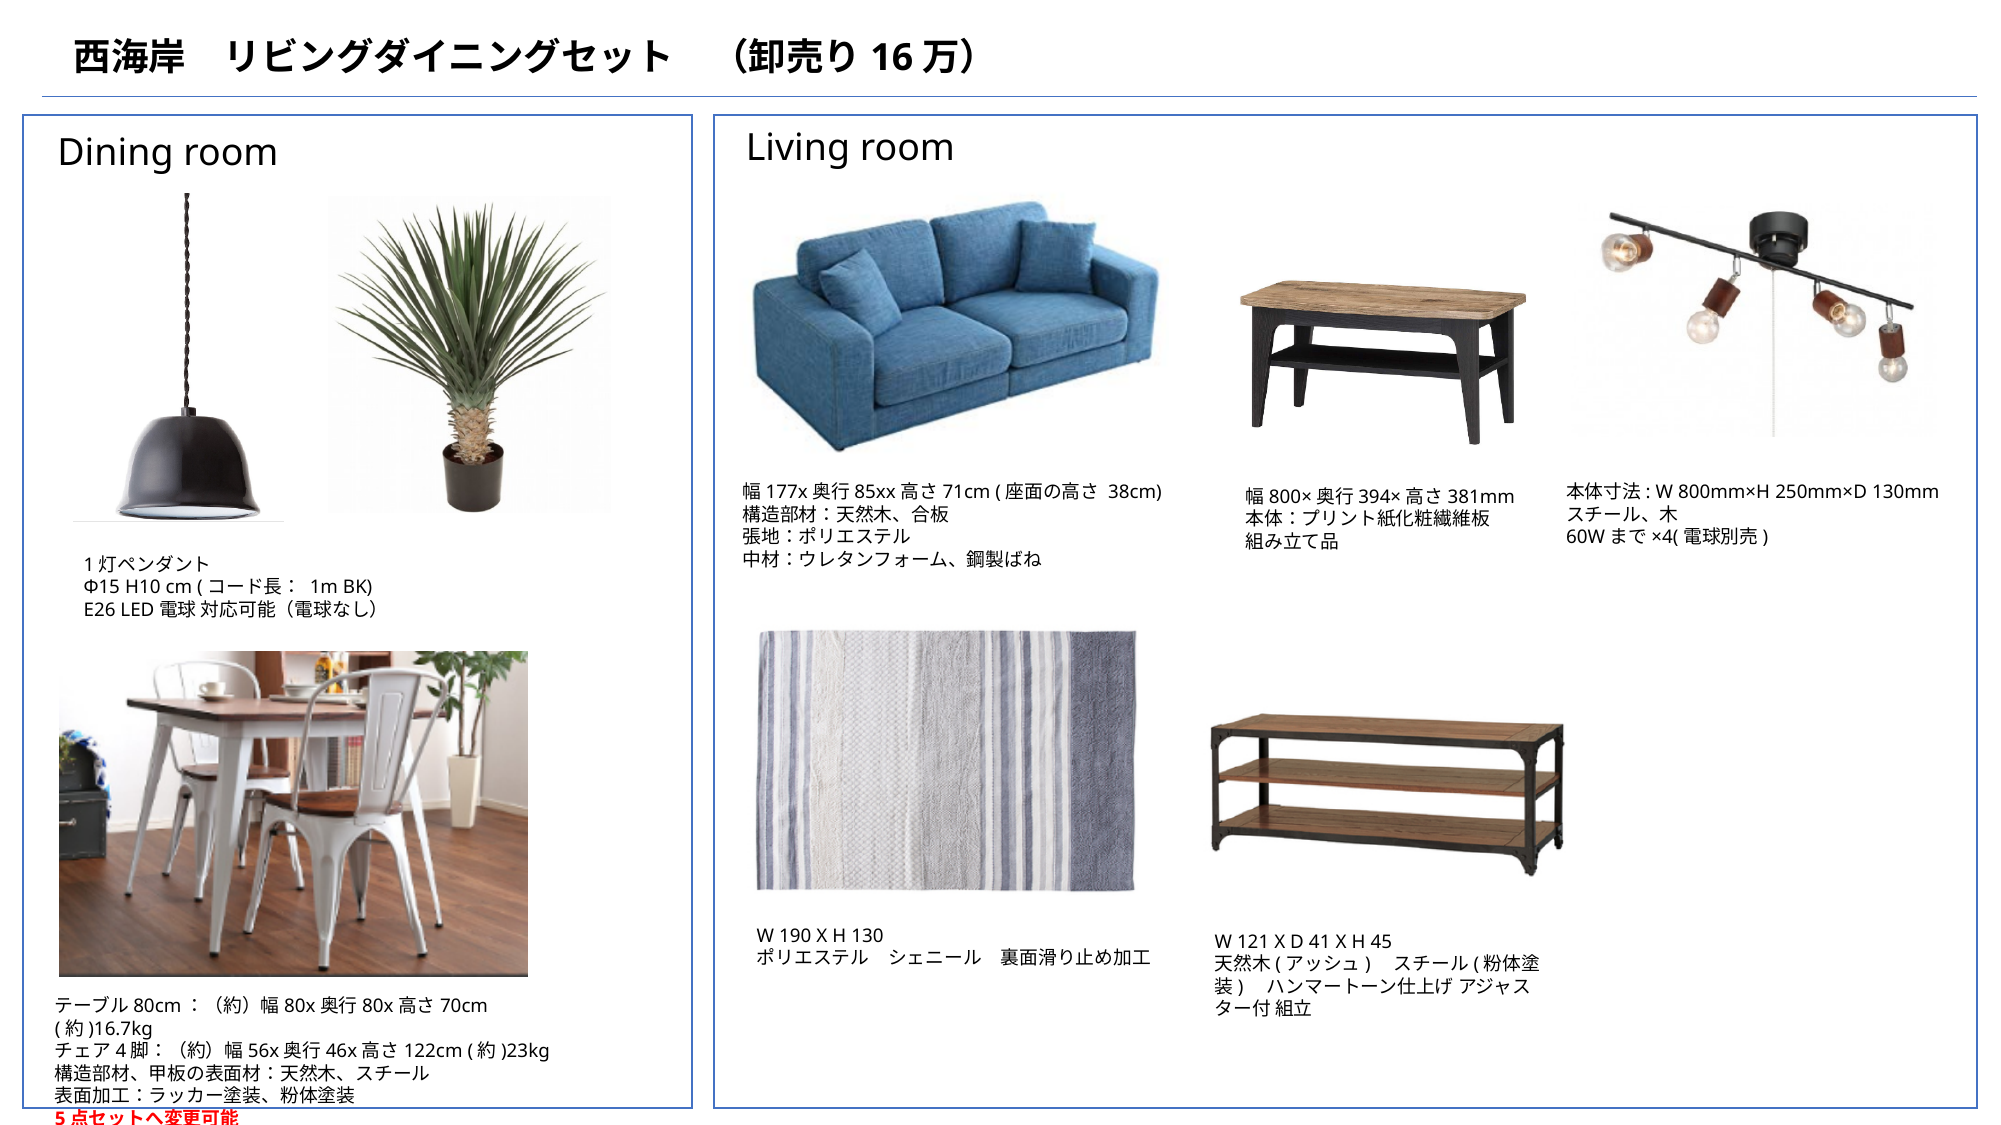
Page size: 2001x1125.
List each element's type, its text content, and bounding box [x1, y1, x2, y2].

picture [73, 193, 284, 523]
picture [328, 196, 611, 513]
text_box テーブル80cm：（約）幅80x奥行80x高さ70cm (約)16.7kg チェア4脚：（約）幅56x奥行46x高さ122cm (約)23kg 構造部材、甲板の表面材：天然木、スチール 表面加工：ラッカー塗装、粉体塗装 5点セットへ変更可能 [40, 1109, 603, 1125]
text_box 西海岸 リビングダイニングセット （卸売り16万） [59, 25, 1932, 85]
picture [747, 614, 1151, 907]
picture [1570, 181, 1937, 437]
picture [1230, 267, 1531, 454]
picture [730, 183, 1169, 473]
text_box 幅800×奥行394×高さ381mm 本体：プリント紙化粧繊維板 組み立て品 [1230, 477, 1531, 560]
text_box 幅177x奥行85xx高さ71cm (座面の高さ 38cm) 構造部材：天然木、合板 張地：ポリエステル 中材：ウレタンフォーム、鋼製ばね [727, 472, 1196, 578]
text_box W 121 X D 41 X H 45 天然木(アッシュ) スチール(粉体塗装) ハンマートーン仕上げ アジャスター付 組立 [1199, 922, 1571, 1027]
text_box [713, 114, 1978, 1109]
picture [59, 651, 528, 977]
text_box 本体寸法: W 800mm×H 250mm×D 130mm スチール、木 60Wまで×4(電球別売) [1551, 472, 1970, 555]
text_box [22, 114, 693, 1109]
text_box Living room [731, 115, 971, 175]
text_box Dining room [42, 120, 294, 181]
picture [1184, 681, 1571, 887]
